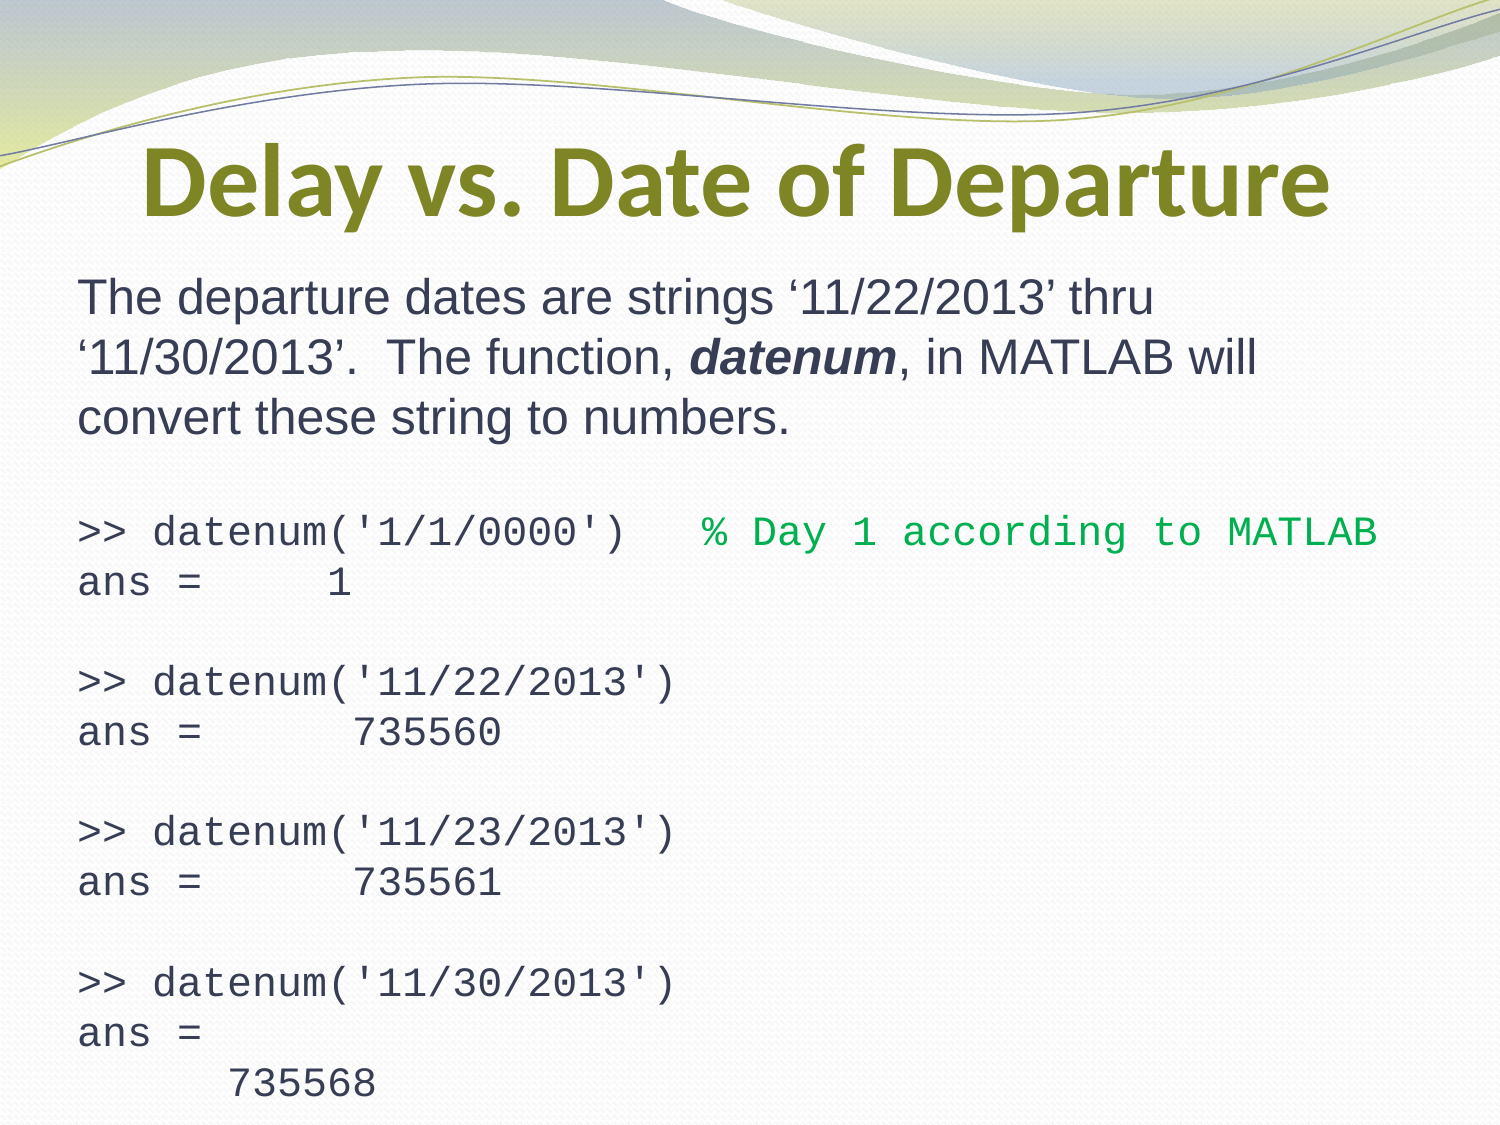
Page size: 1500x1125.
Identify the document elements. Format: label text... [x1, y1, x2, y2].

text_box The departure dates are strings ‘11/22/2013’ thru ‘11/30/2013’. The function, datenum, in MATLAB will convert these string to numbers. >> datenum('1/1/0000') % Day 1 according to MATLAB ans = 1 >> datenum('11/22/2013') ans = 735560 >> datenum('11/23/2013') ans = 735561 >> datenum('11/30/2013') ans = 735568 [62, 256, 1413, 1112]
title Delay vs. Date of Departure [0, 50, 1475, 238]
